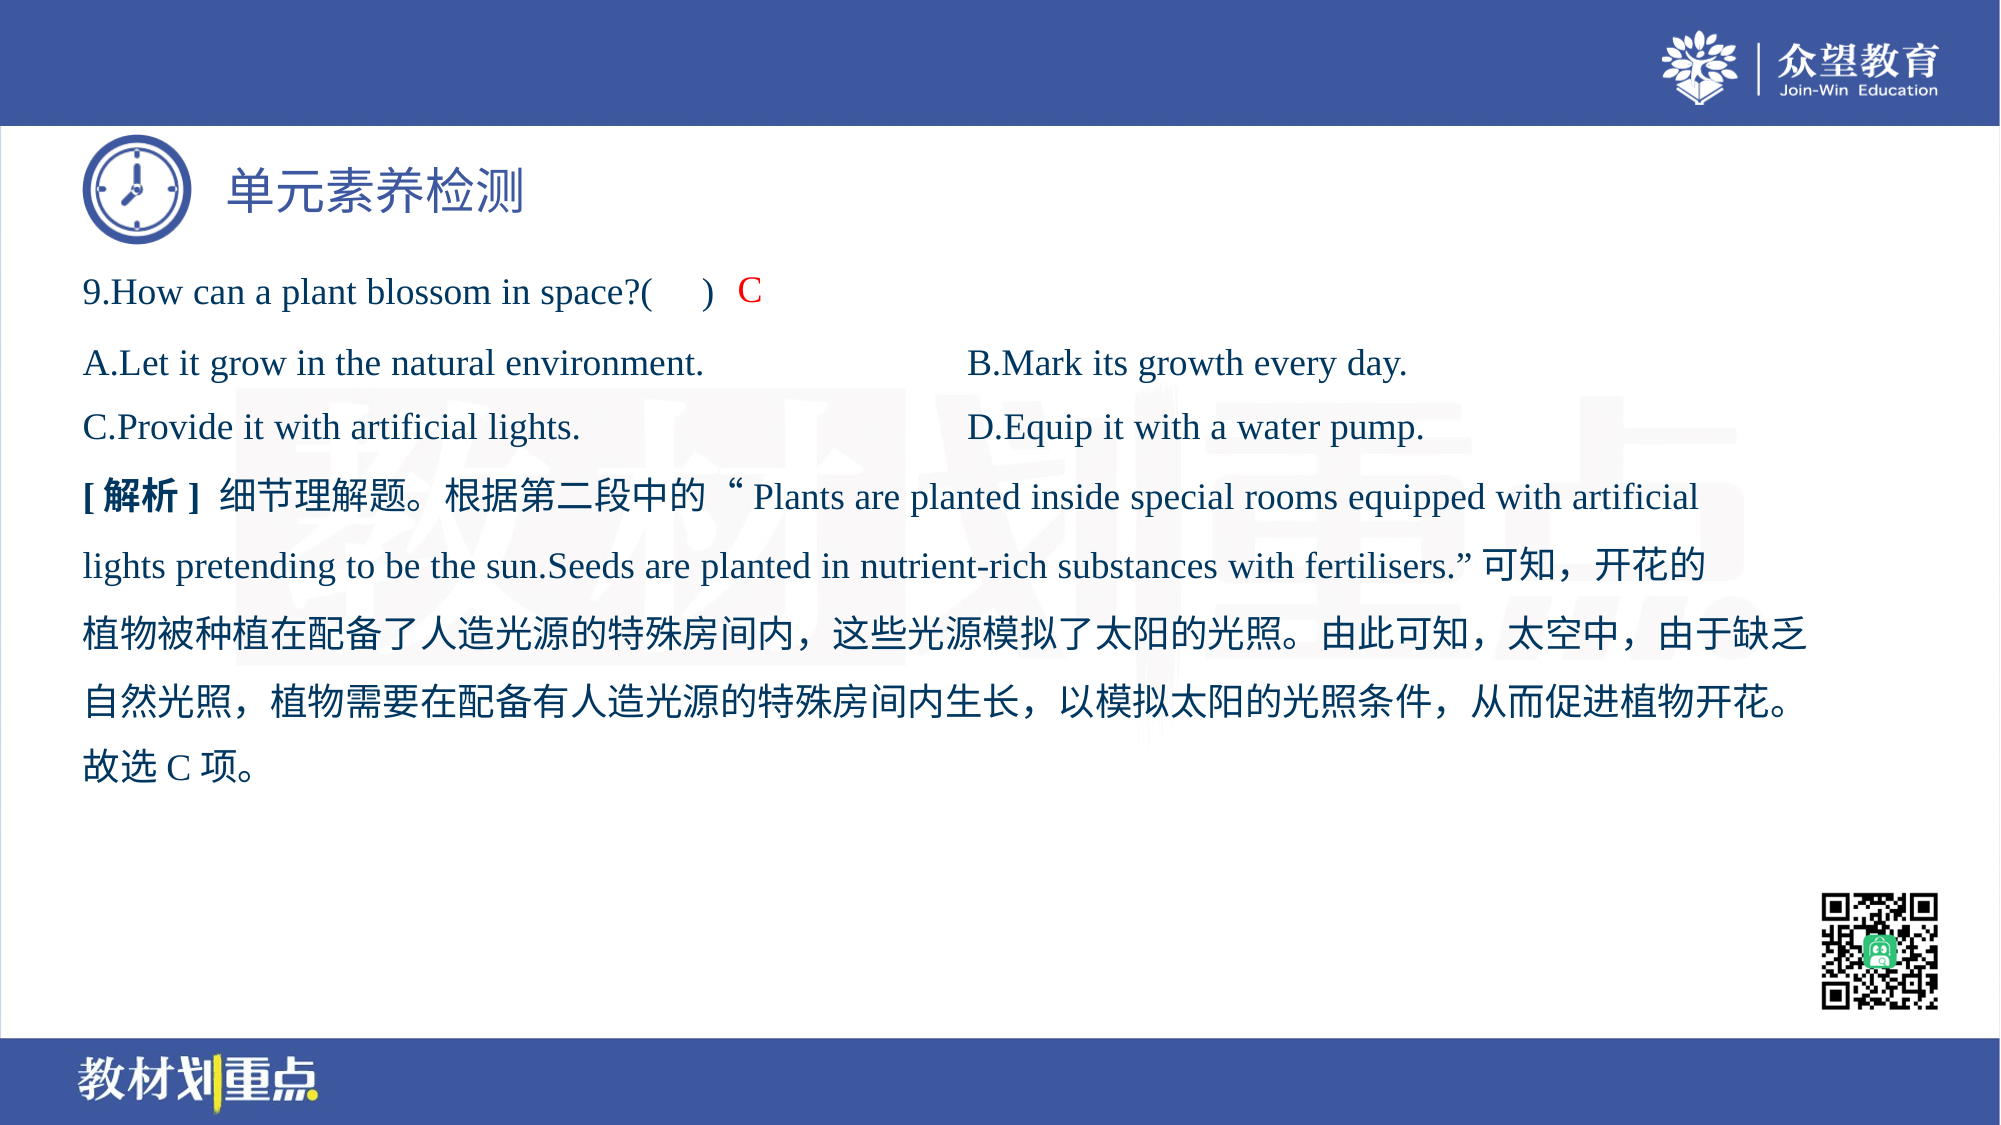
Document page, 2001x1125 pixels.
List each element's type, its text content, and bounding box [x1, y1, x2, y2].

text_box C [723, 245, 777, 304]
text_box A.Let it grow in the natural environment. B.Mark its growth every day. C.Provide it with artificial lights. D.Equip it with a water pump. [82, 313, 1817, 441]
picture [0, 0, 2000, 1125]
text_box [解析] 细节理解题。根据第二段中的“Plants are planted inside special rooms equipped with artificial lights pretending to be the sun.Seeds are planted in nutrient-rich substances with fertilisers.”可知，开花的 植物被种植在配备了人造光源的特殊房间内，这些光源模拟了太阳的光照。由此可知，太空中，由于缺乏 自然光照，植物需要在配备有人造光源的特殊房间内生长，以模拟太阳的光照条件，从而促进植物开花。 故选C项。 [82, 448, 1817, 782]
text_box 9.How can a plant blossom in space?( ) [82, 247, 1817, 306]
